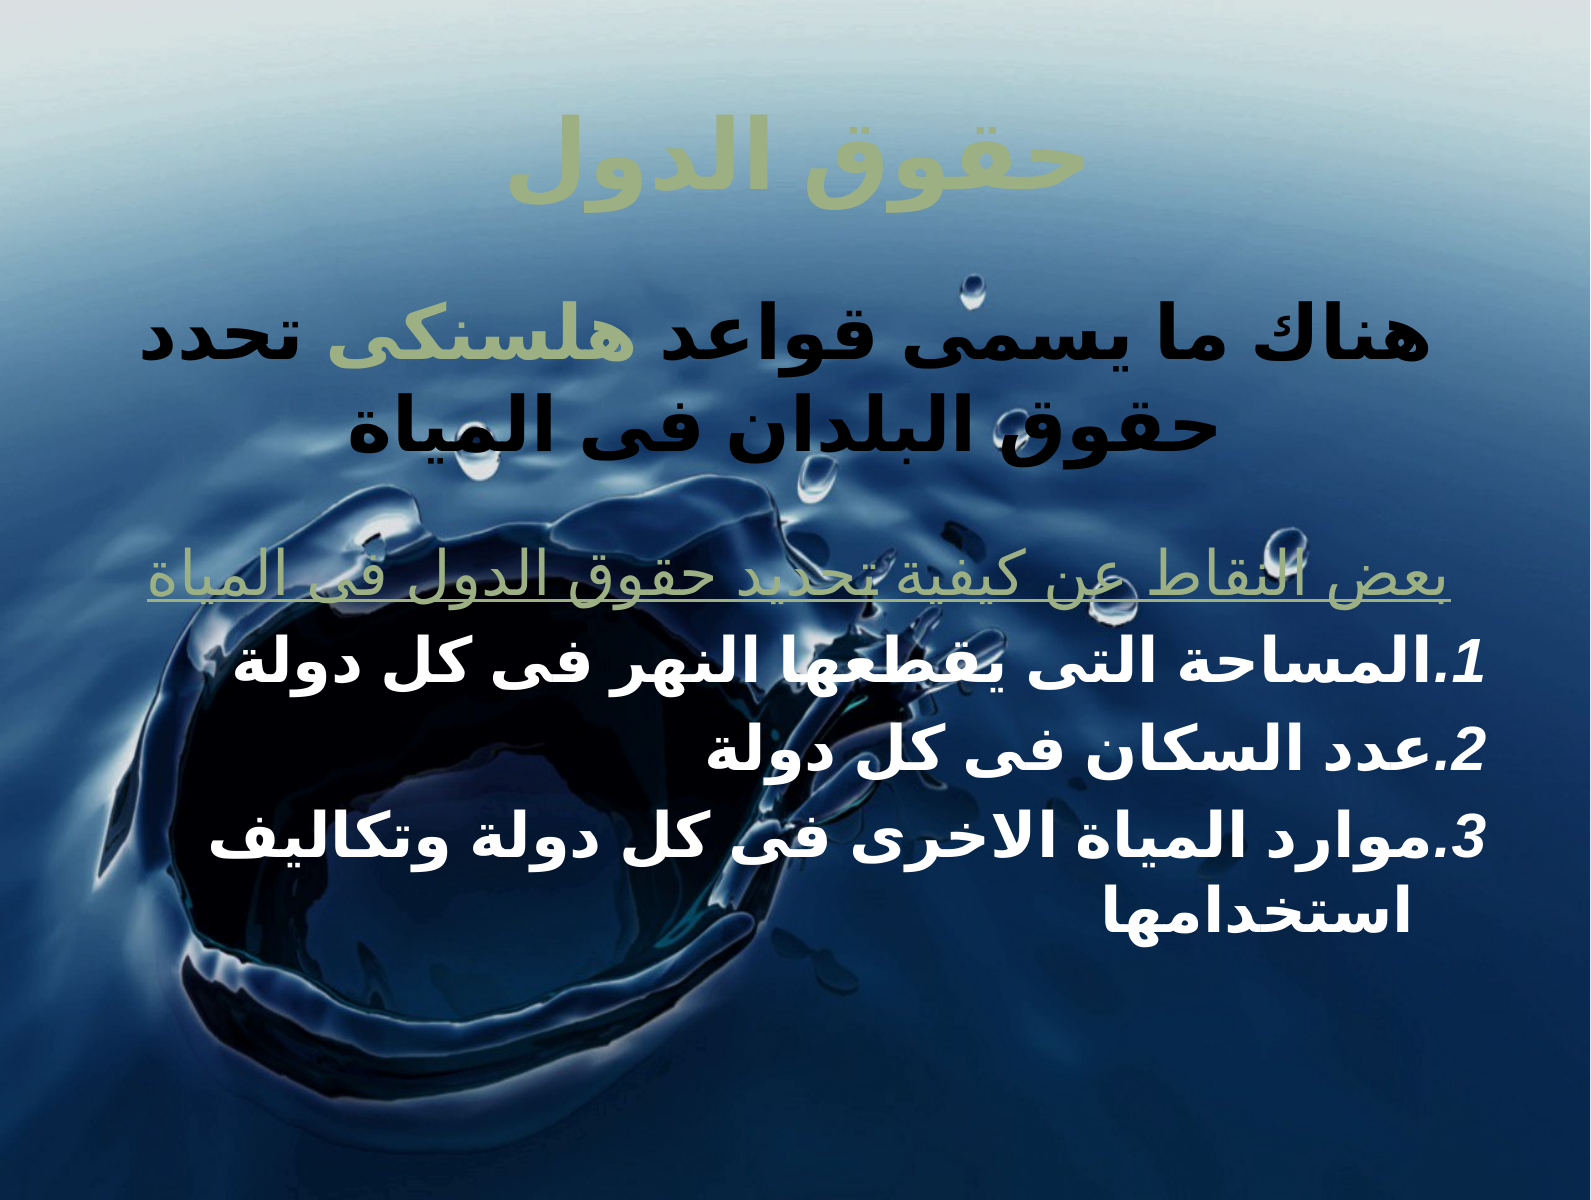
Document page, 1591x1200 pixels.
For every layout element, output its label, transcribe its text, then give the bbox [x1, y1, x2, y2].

title هناك ما يسمى قواعد هلسنكى تحدد حقوق البلدان فى المياة [70, 275, 1502, 475]
picture [0, 0, 1591, 1200]
text_box حقوق الدول [82, 50, 1514, 250]
list بعض النقاط عن كيفية تحديد حقوق الدول فى المياة 1.المساحة التى يقطعها النهر فى كل دولة 2.عدد السكان فى كل دولة 3.موارد المياة الاخرى فى كل دولة وتكاليف استخدامها [95, 525, 1527, 1200]
